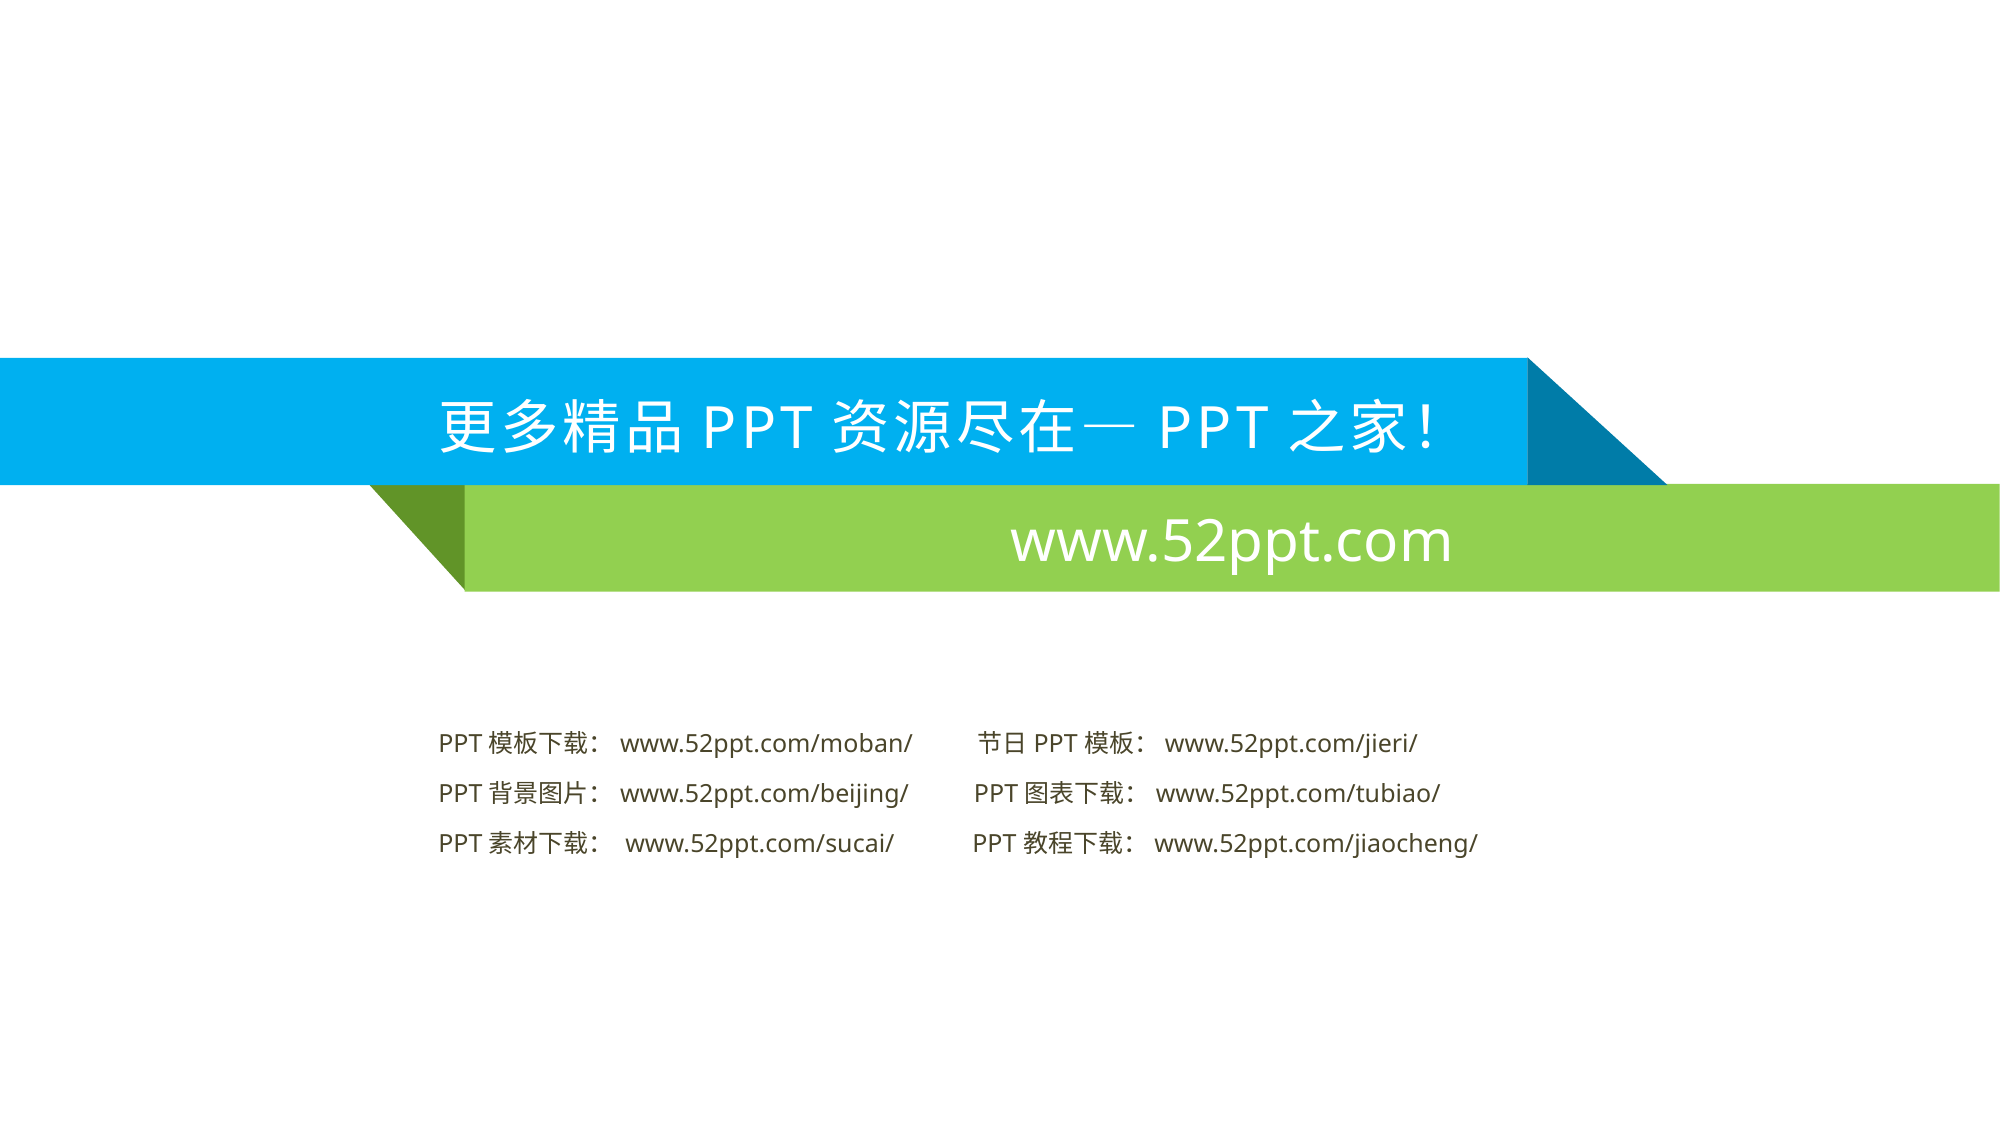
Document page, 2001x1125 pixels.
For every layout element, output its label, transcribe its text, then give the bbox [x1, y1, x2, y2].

text_box 更多精品PPT资源尽在—PPT之家！ [0, 357, 1526, 486]
text_box www.52ppt.com [464, 483, 2000, 593]
text_box [369, 486, 464, 591]
text_box PPT模板下载：www.52ppt.com/moban/ 节日PPT模板：www.52ppt.com/jieri/ PPT背景图片：www.52ppt.com/beijing/ PPT图表下载：www.52ppt.com/tubiao/ PPT素材下载： www.52ppt.com/sucai/ PPT教程下载：www.52ppt.com/jiaocheng/ [423, 643, 1557, 921]
text_box [1526, 354, 1671, 487]
